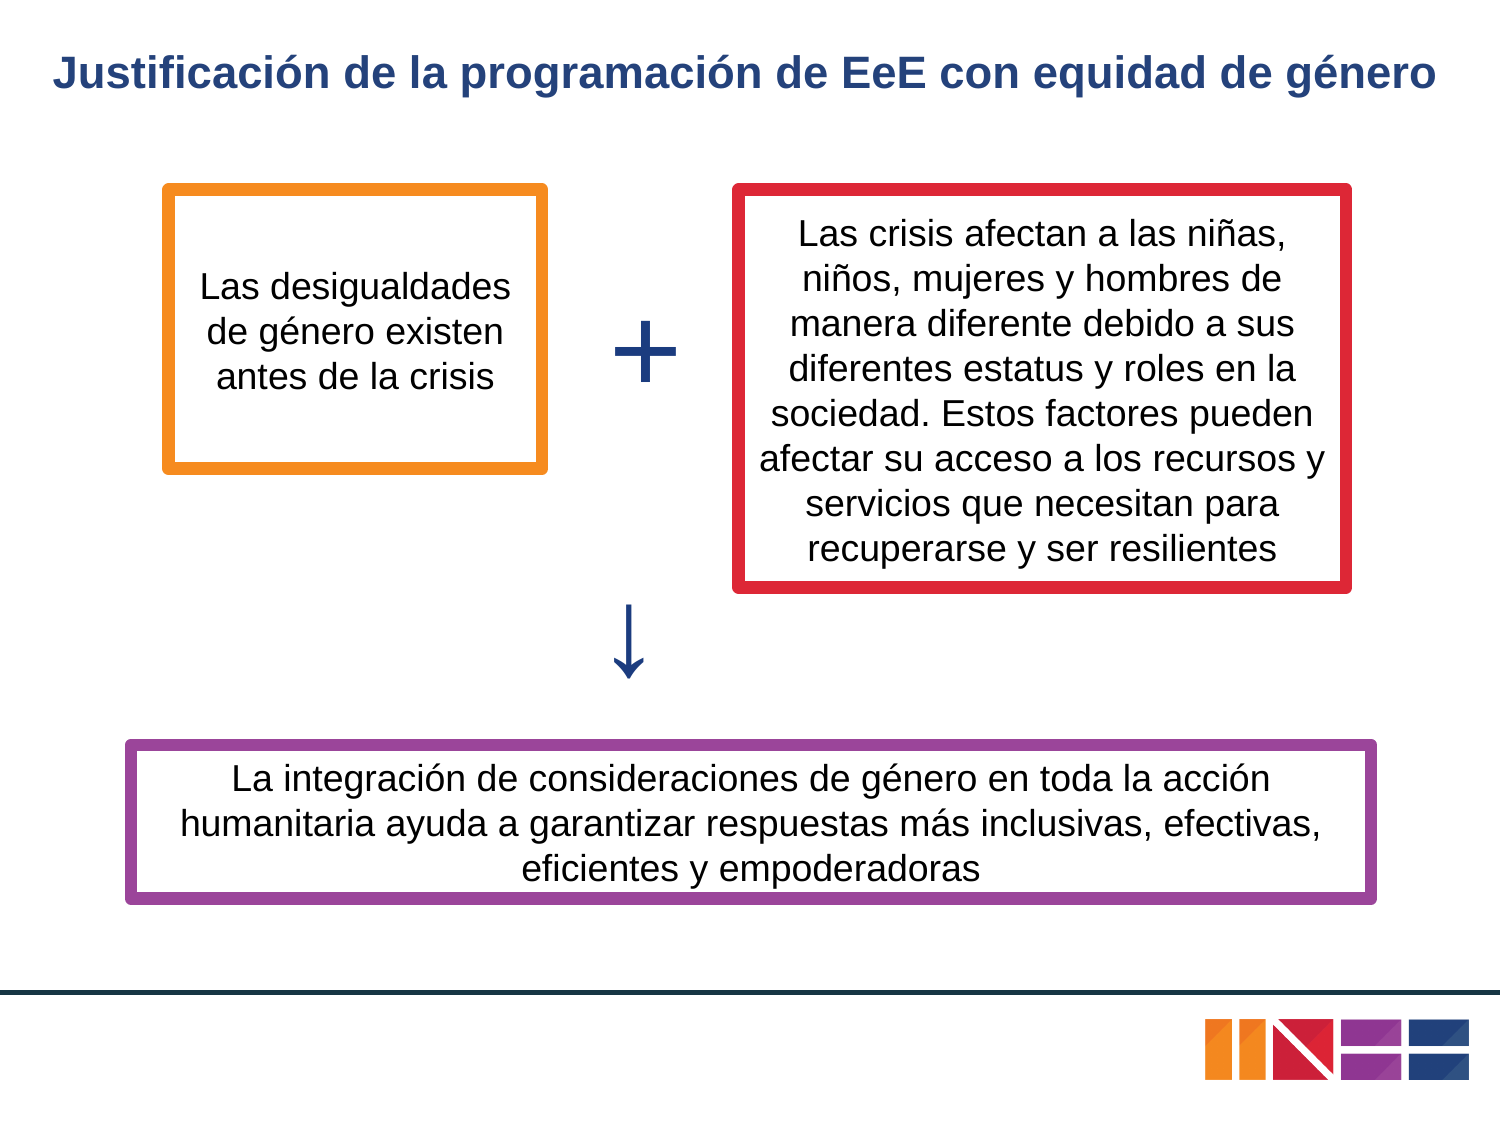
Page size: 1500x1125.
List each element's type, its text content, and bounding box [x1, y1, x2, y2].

text_box Las desigualdades de género existen antes de la crisis [168, 189, 542, 469]
title Justificación de la programación de EeE con equidad de género [23, 28, 1468, 145]
text_box + [594, 253, 703, 408]
text_box → [594, 564, 749, 673]
picture [1205, 1019, 1469, 1080]
text_box La integración de consideraciones de género en toda la acción humanitaria ayuda a garantizar respuestas más inclusivas, efectivas, eficientes y empoderadoras [131, 745, 1371, 899]
text_box Las crisis afectan a las niñas, niños, mujeres y hombres de manera diferente debido a sus diferentes estatus y roles en la sociedad. Estos factores pueden afectar su acceso a los recursos y servicios que necesitan para recuperarse y ser resilientes [738, 189, 1346, 588]
